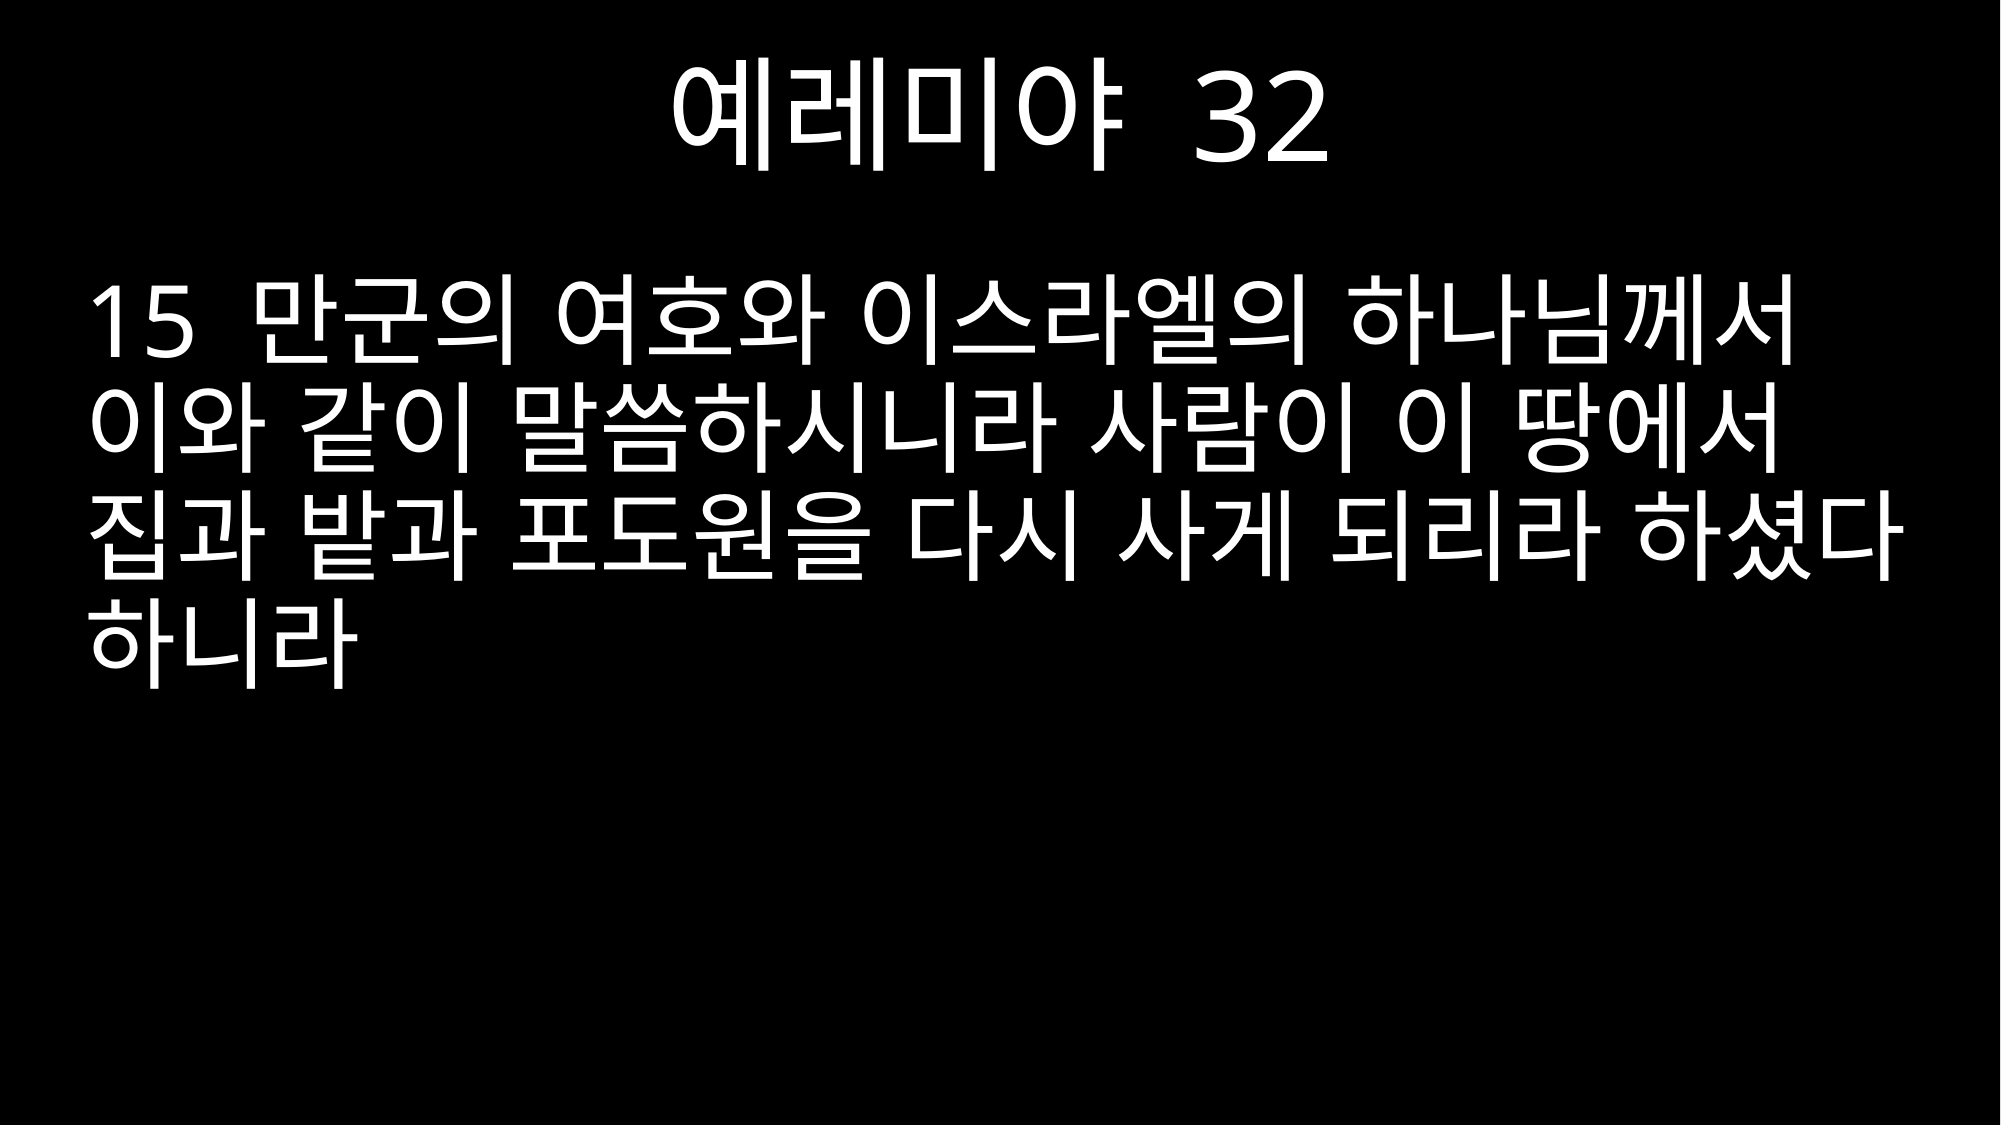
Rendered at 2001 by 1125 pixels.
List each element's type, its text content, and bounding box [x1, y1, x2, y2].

footer 예레미야 32 [0, 32, 2000, 192]
picture [0, 0, 2001, 1125]
list 15 만군의 여호와 이스라엘의 하나님께서 이와 같이 말씀하시니라 사람이 이 땅에서 집과 밭과 포도원을 다시 사게 되리라 하셨다 하니라 [69, 263, 1953, 423]
